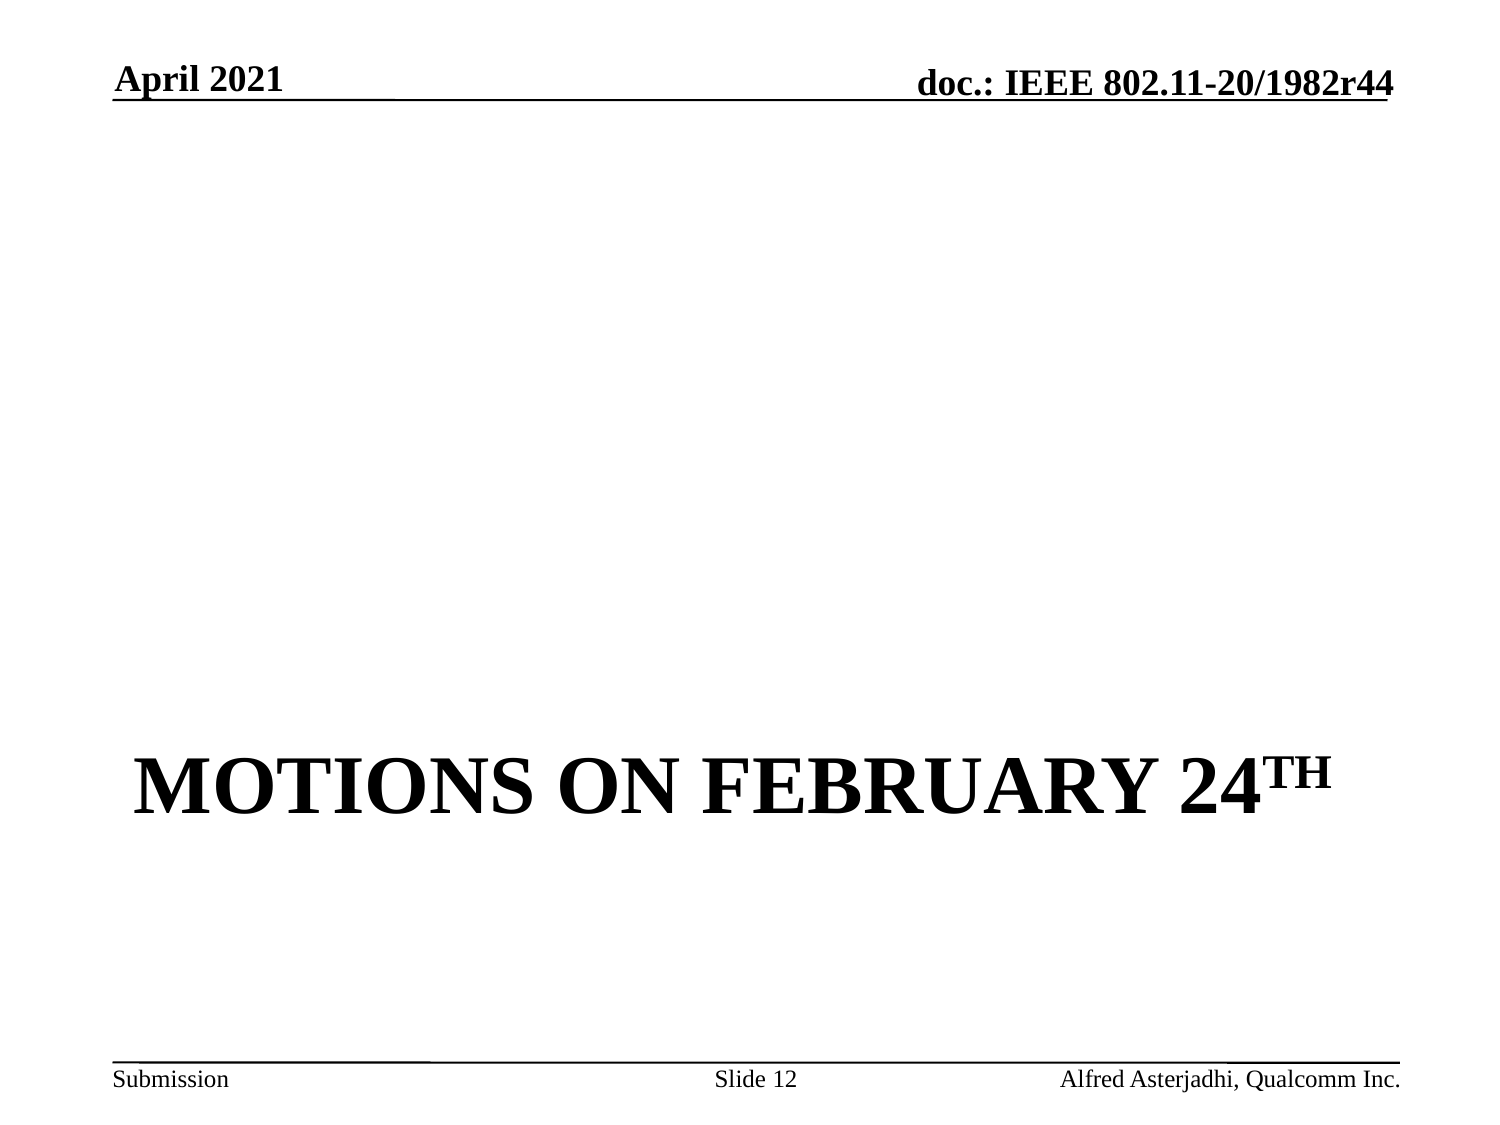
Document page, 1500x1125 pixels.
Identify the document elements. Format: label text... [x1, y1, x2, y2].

slide_number Slide 12 [712, 1061, 800, 1123]
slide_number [114, 54, 423, 100]
title Motions on FEBRUARY 24th [118, 722, 1394, 947]
footer Alfred Asterjadhi, Qualcomm Inc. [878, 1061, 1402, 1093]
